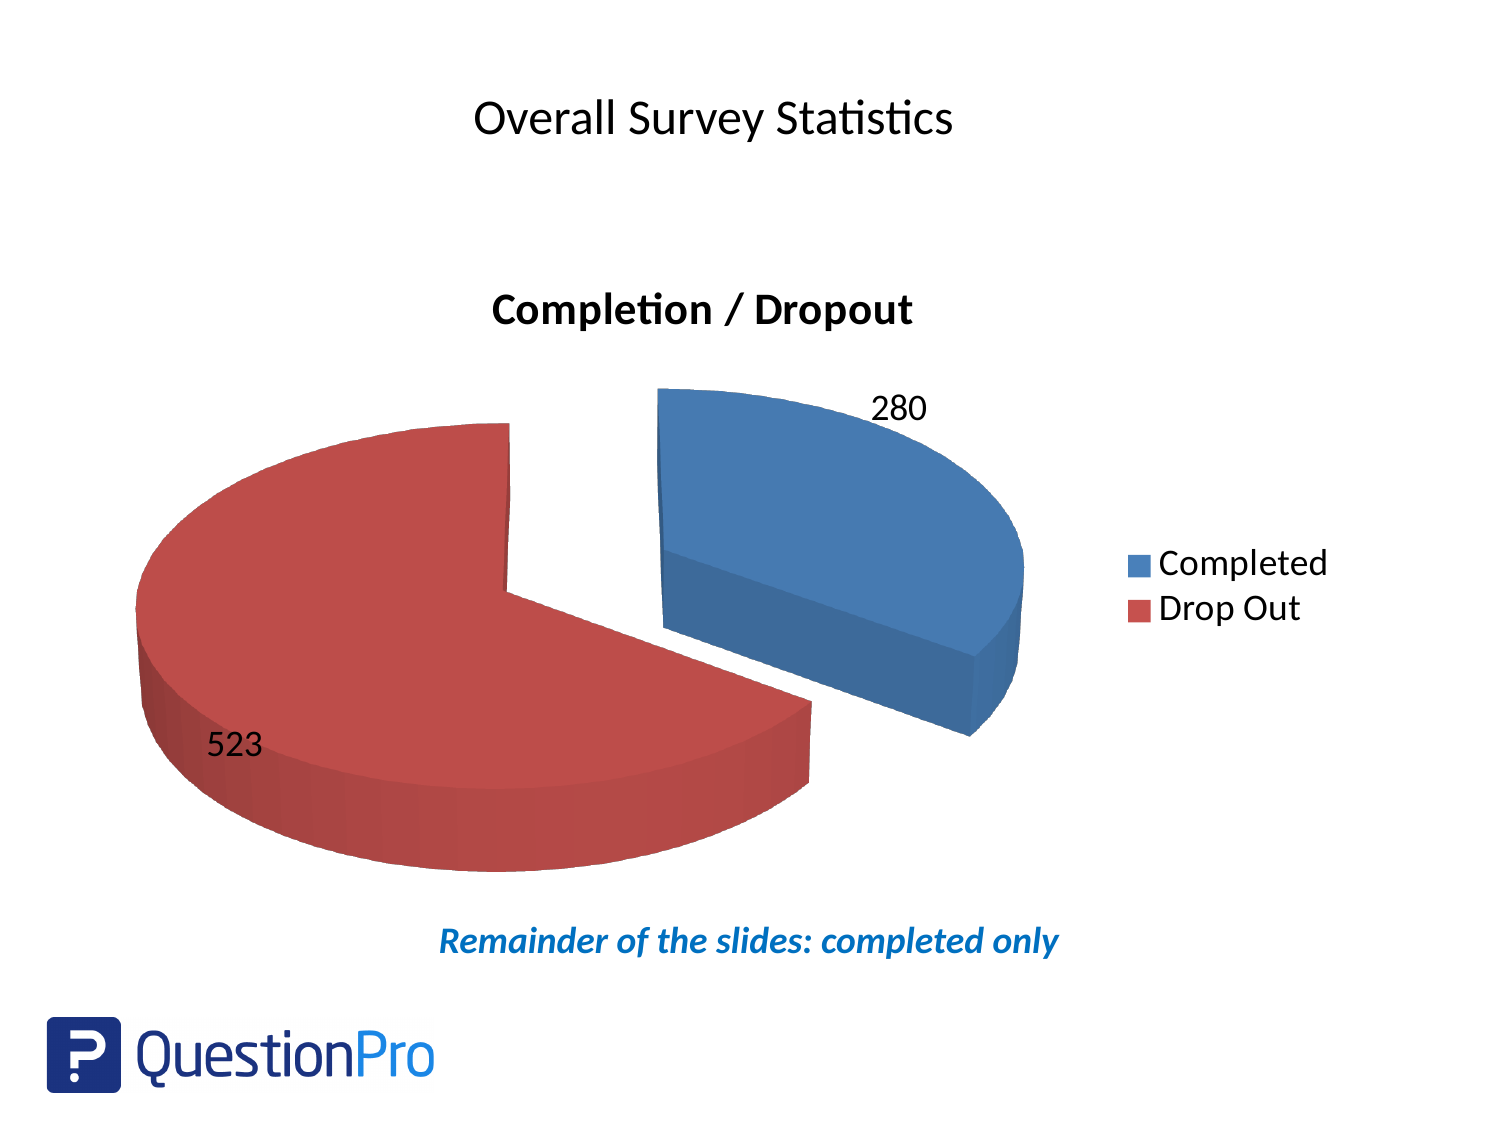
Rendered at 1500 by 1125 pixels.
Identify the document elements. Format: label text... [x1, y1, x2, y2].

chart [51, 255, 1355, 923]
text_box Remainder of the slides: completed only [424, 931, 1075, 969]
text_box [46, 1017, 434, 1093]
text_box Overall Survey Statistics [60, 8, 1367, 221]
